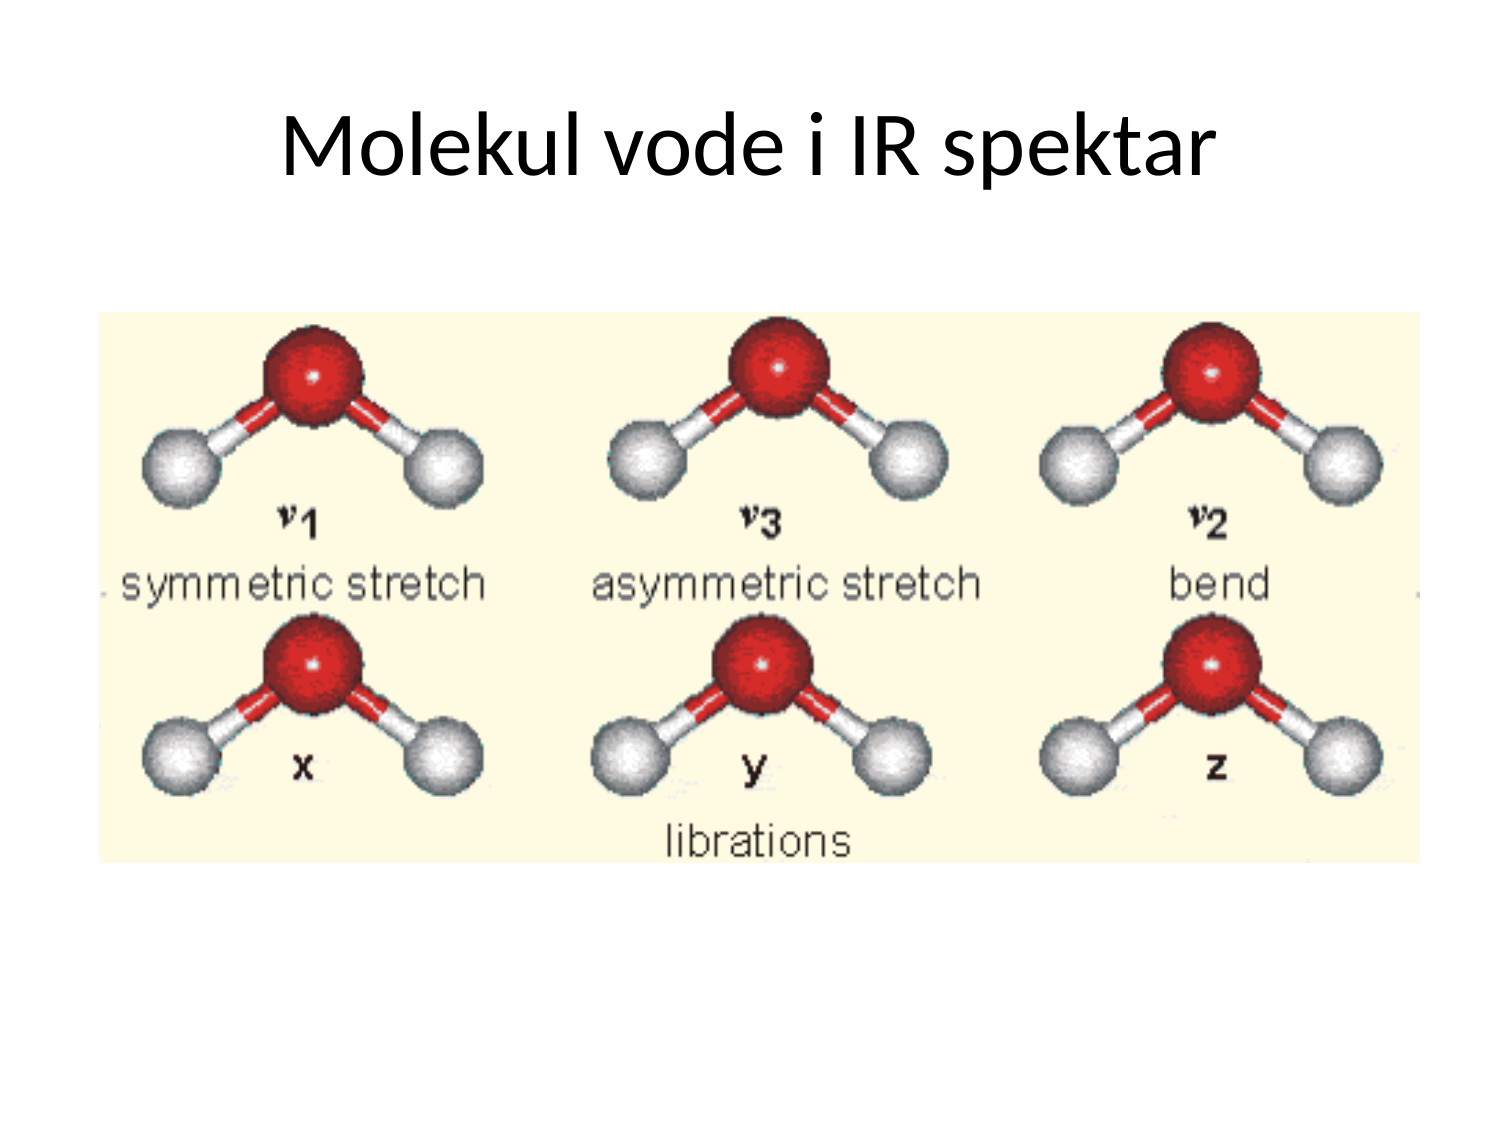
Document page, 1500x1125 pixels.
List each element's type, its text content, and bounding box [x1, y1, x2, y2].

title Molekul vode i IR spektar [75, 45, 1425, 233]
picture [99, 312, 1421, 863]
